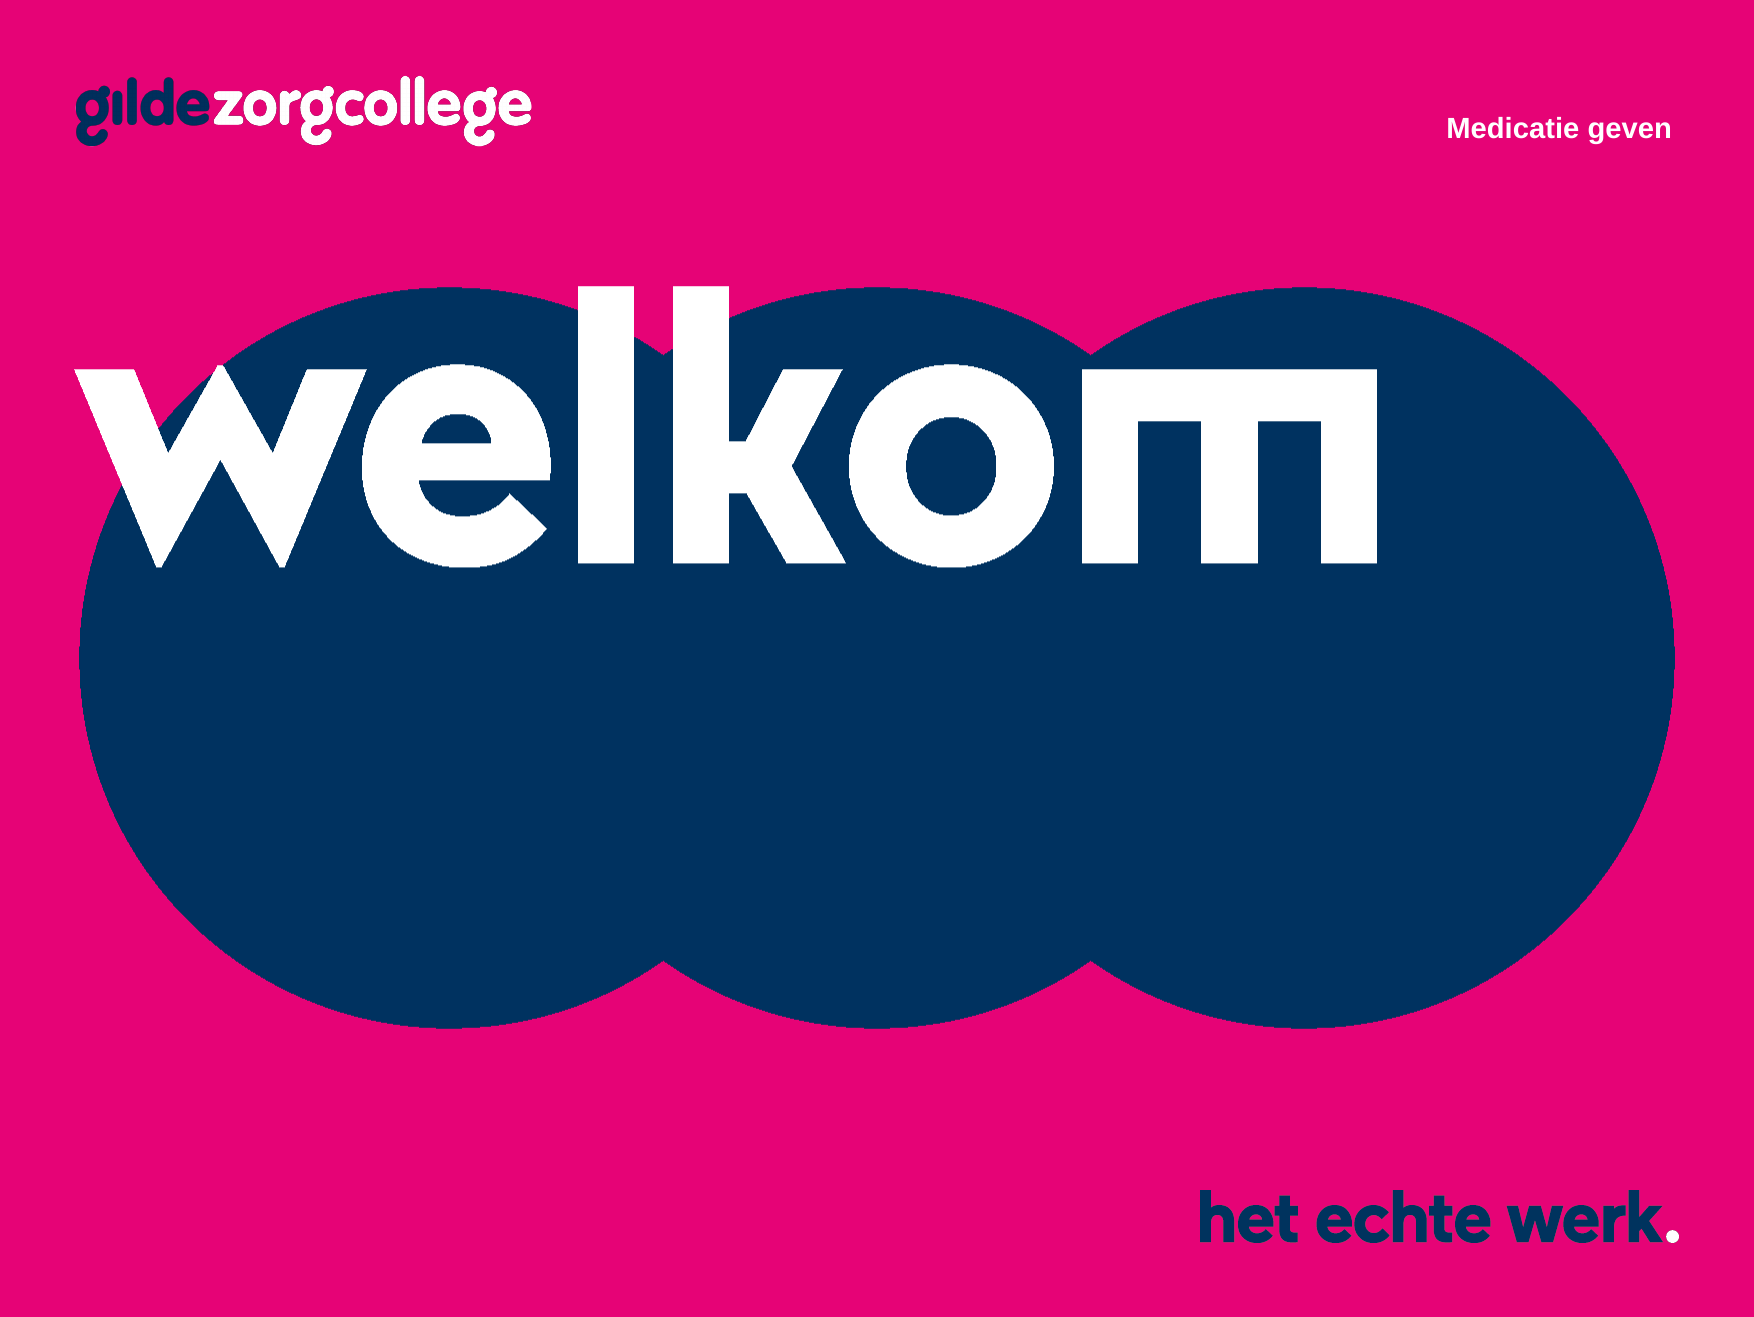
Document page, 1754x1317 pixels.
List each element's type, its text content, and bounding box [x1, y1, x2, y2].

list Medicatie geven [1212, 81, 1681, 145]
picture [0, 0, 1754, 1317]
